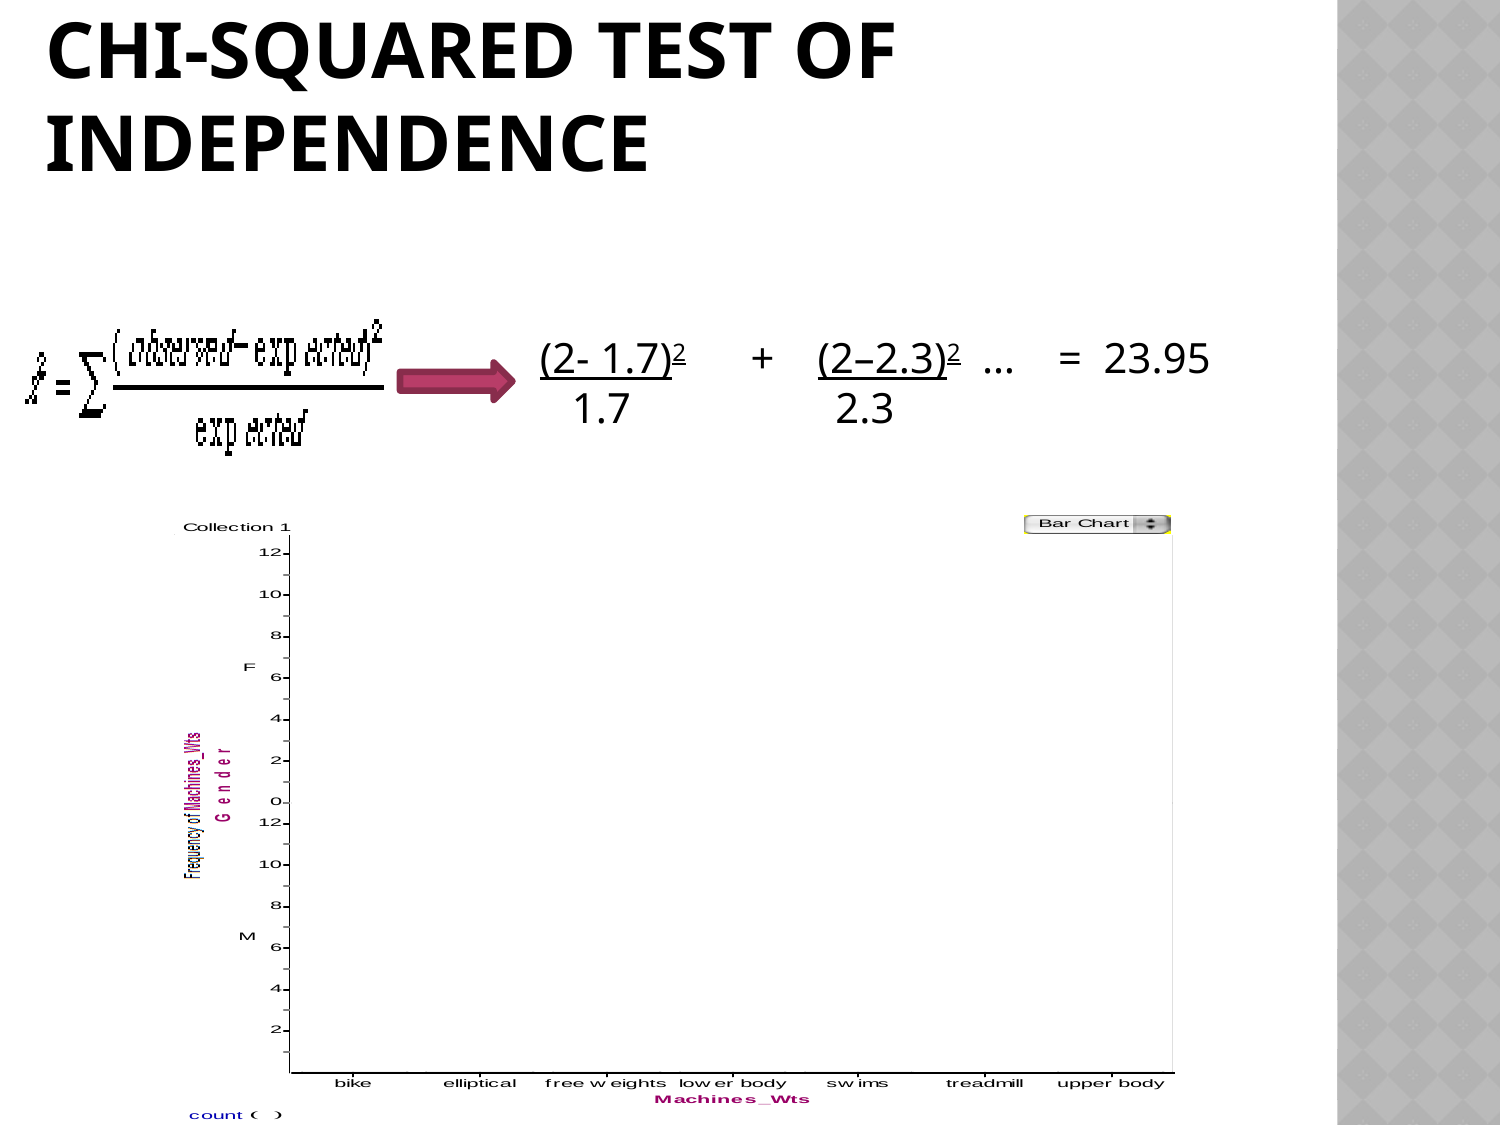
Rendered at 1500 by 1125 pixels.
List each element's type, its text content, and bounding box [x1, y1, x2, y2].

text_box [467, 359, 516, 404]
picture [174, 511, 1176, 1125]
text_box (2- 1.7)2 + (2–2.3)2 … = 23.95 1.7 2.3 [524, 324, 1338, 440]
title Chi-squared test of independence [37, 0, 1350, 188]
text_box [0, 249, 463, 551]
